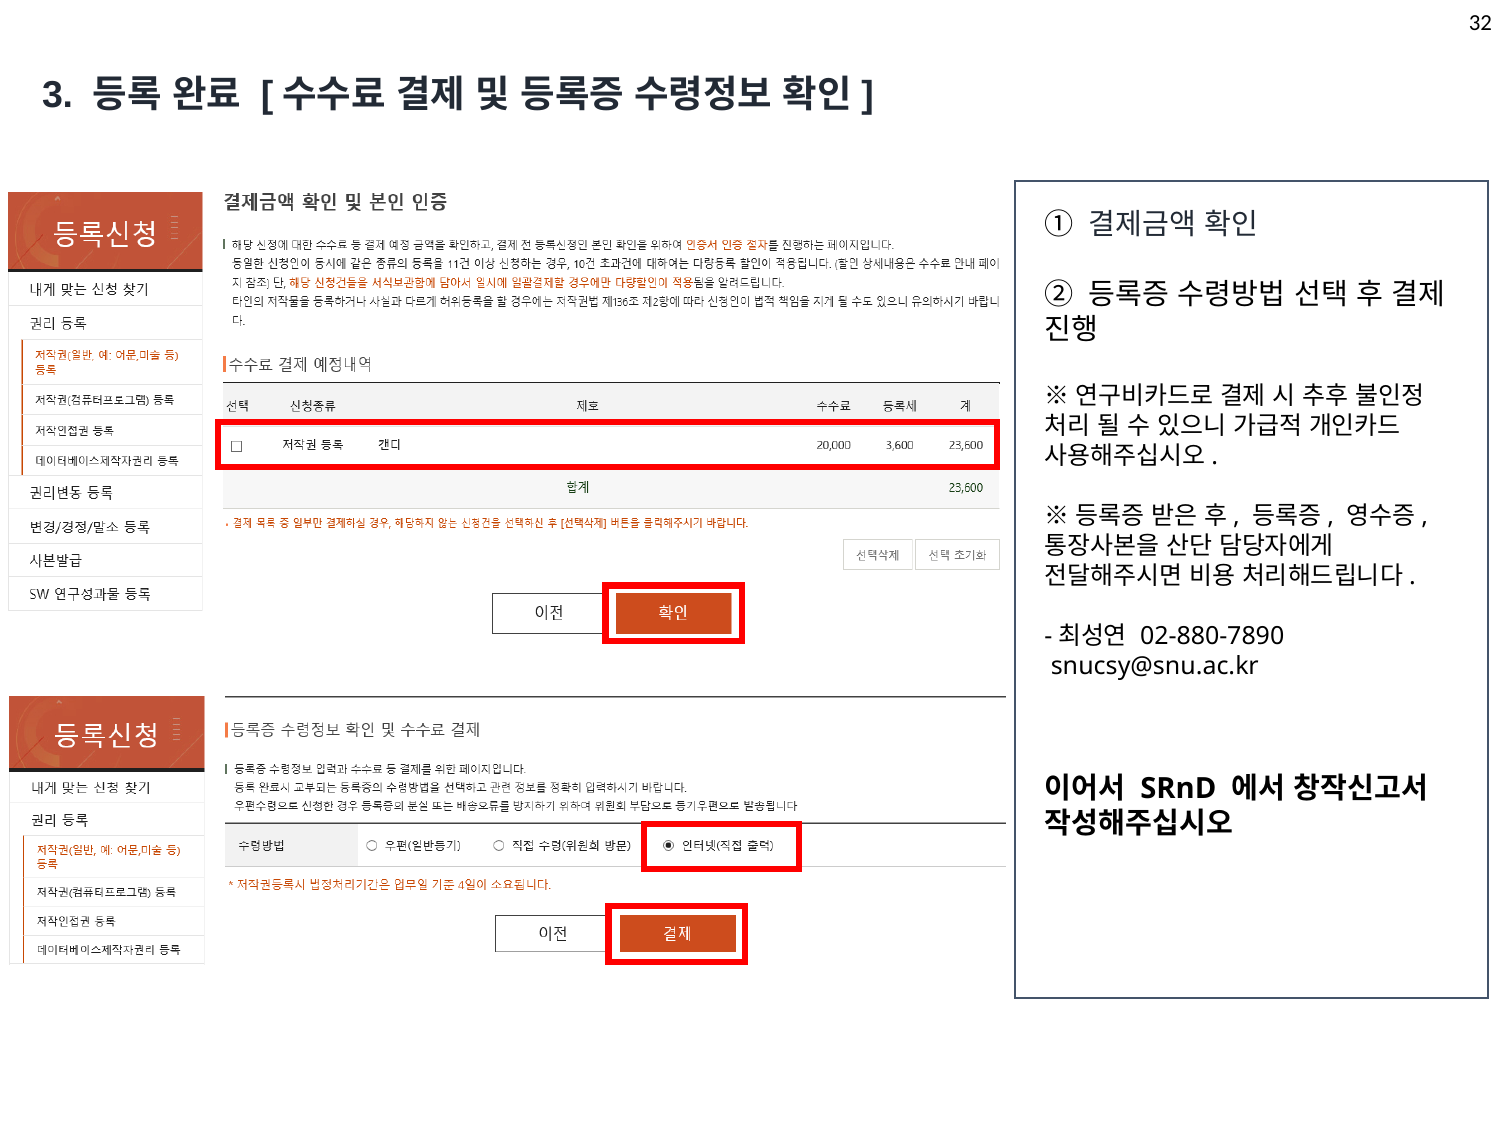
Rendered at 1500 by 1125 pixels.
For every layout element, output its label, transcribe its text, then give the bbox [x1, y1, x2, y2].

picture [2, 181, 1008, 642]
text_box 1 [1014, 180, 1489, 999]
text_box 32 [1453, 0, 1500, 43]
picture [4, 689, 1008, 965]
text_box ① 결제금액 확인 ② 등록증 수령방법 선택 후 결제 진행 ※연구비카드로 결제 시 추후 불인정 처리 될 수 있으니 가급적 개인카드 사용해주십시오. ※등록증 받은 후, 등록증, 영수증, 통장사본을 산단 담당자에게 전달해주시면 비용 처리해드립니다. -최성연 02-880-7890 snucsy@snu.ac.kr 이어서 SRnD 에서 창작신고서 작성해주십시오 [1029, 197, 1470, 877]
text_box 3. 등록 완료 [수수료 결제 및 등록증 수령정보 확인] [27, 62, 889, 123]
